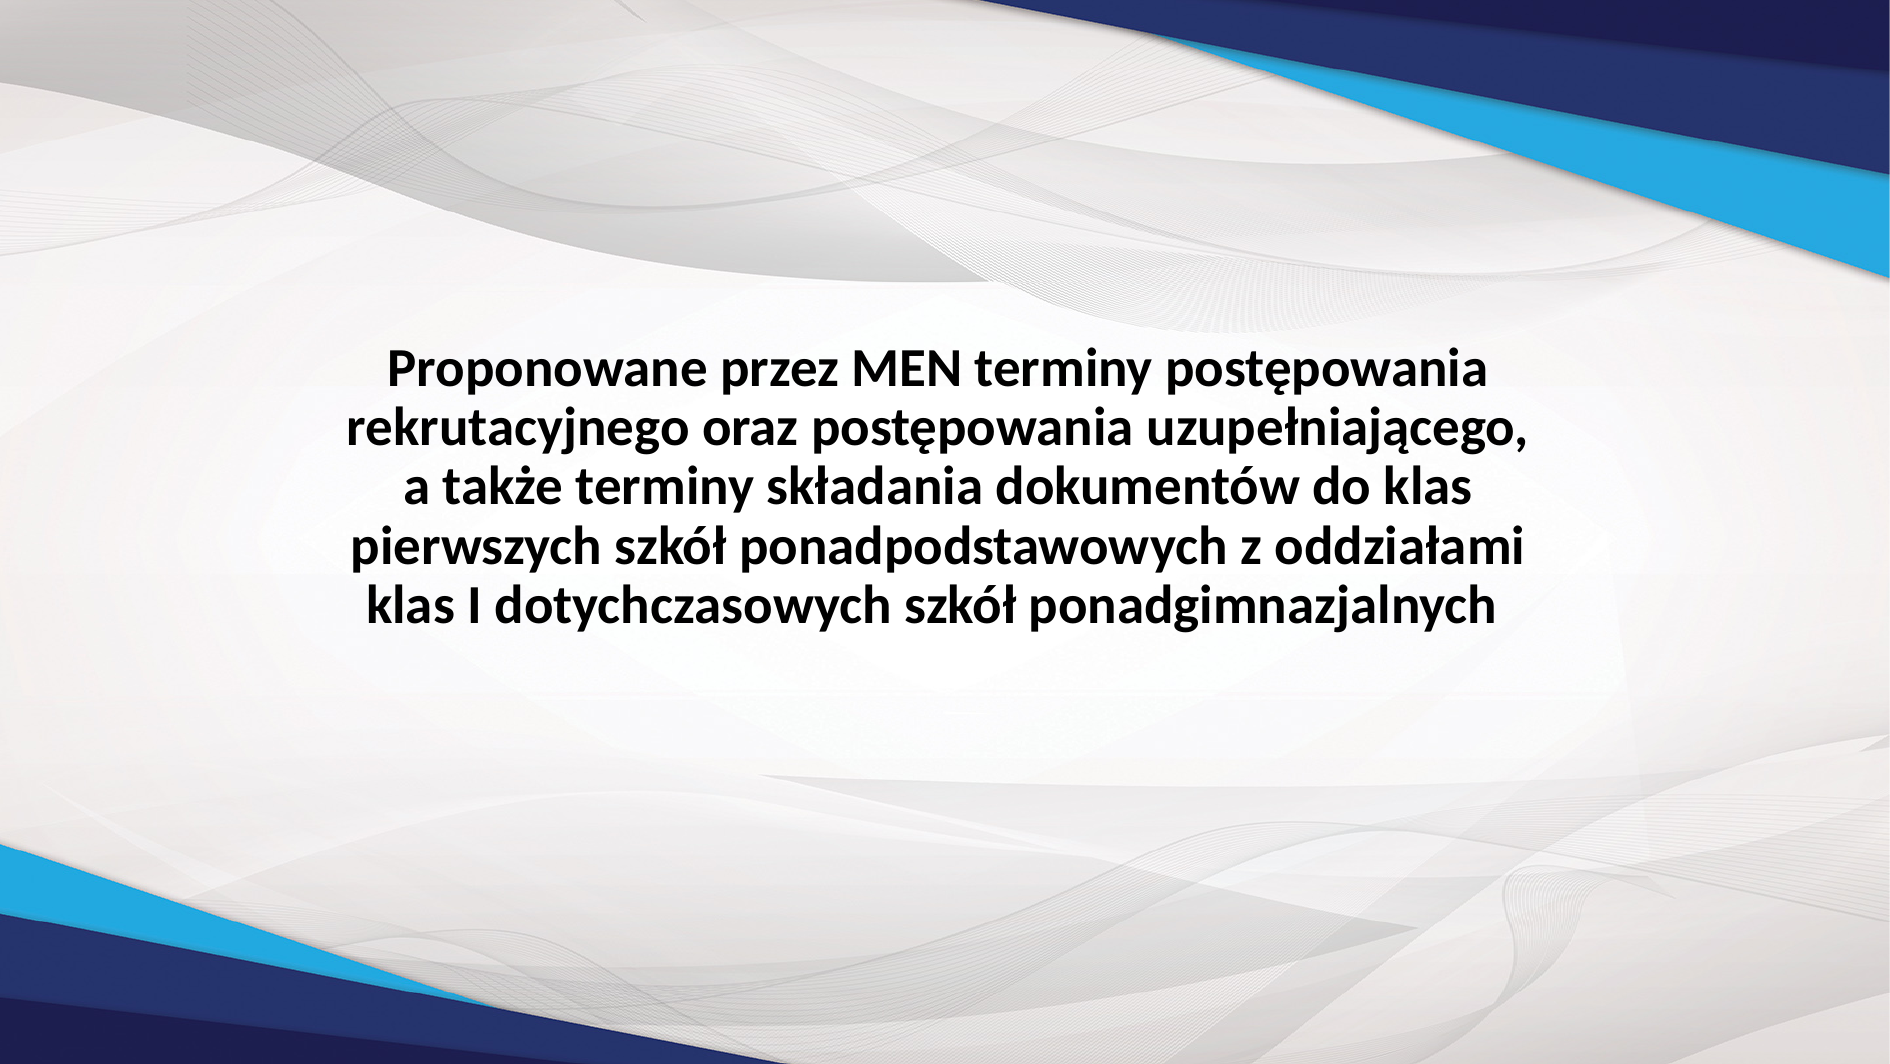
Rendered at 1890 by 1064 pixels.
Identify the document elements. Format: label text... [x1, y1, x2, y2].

list Proponowane przez MEN terminy postępowania rekrutacyjnego oraz postępowania uzupełniającego, a także terminy składania dokumentów do klas pierwszych szkół ponadpodstawowych z oddziałami klas I dotychczasowych szkół ponadgimnazjalnych [320, 166, 1558, 954]
picture [0, 0, 1890, 1064]
